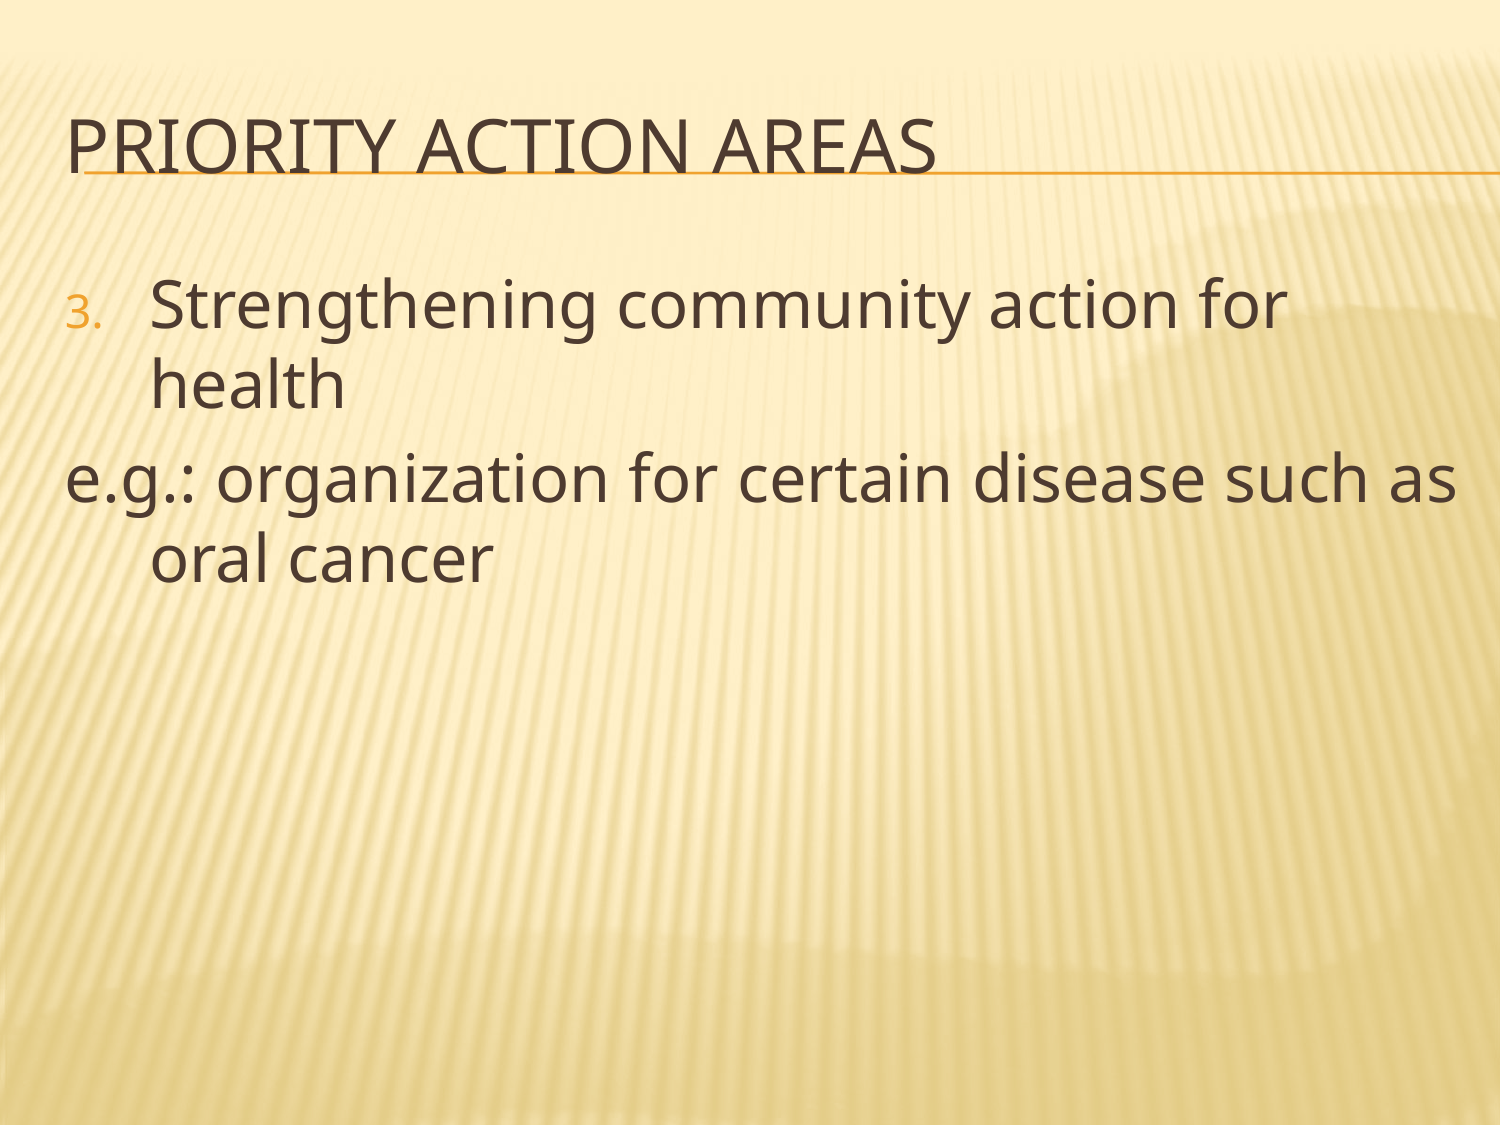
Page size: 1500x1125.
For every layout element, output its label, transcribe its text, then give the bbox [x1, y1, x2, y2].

list Strengthening community action for health e.g.: organization for certain disease such as oral cancer [50, 254, 1475, 998]
title Priority Action areas [50, 75, 1475, 213]
